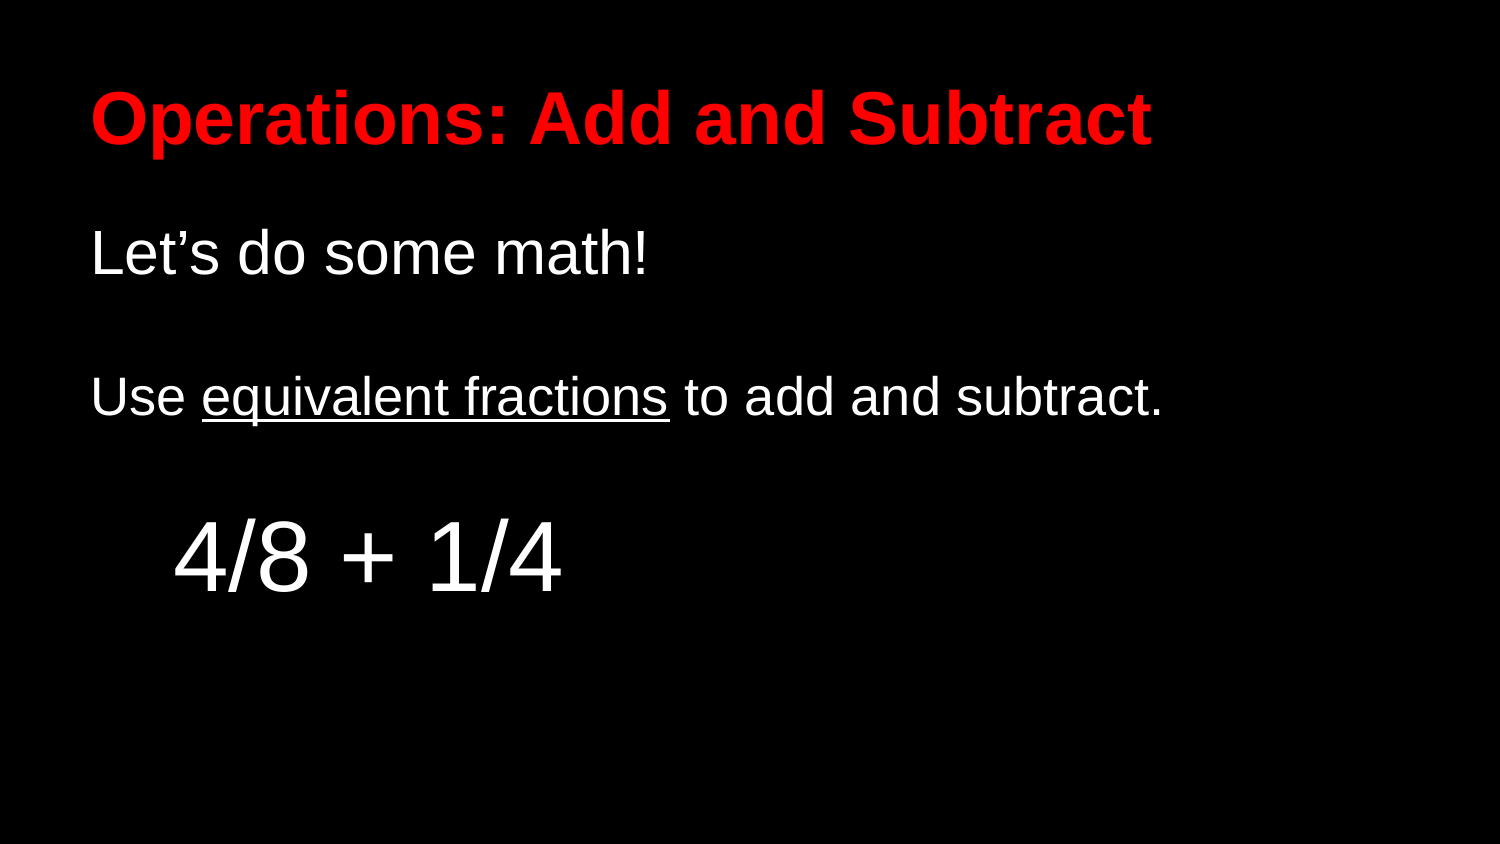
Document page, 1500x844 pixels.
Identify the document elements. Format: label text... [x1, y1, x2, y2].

list Let’s do some math! Use equivalent fractions to add and subtract. 4/8 + 1/4 [75, 196, 1425, 808]
title Operations: Add and Subtract [75, 33, 1425, 175]
